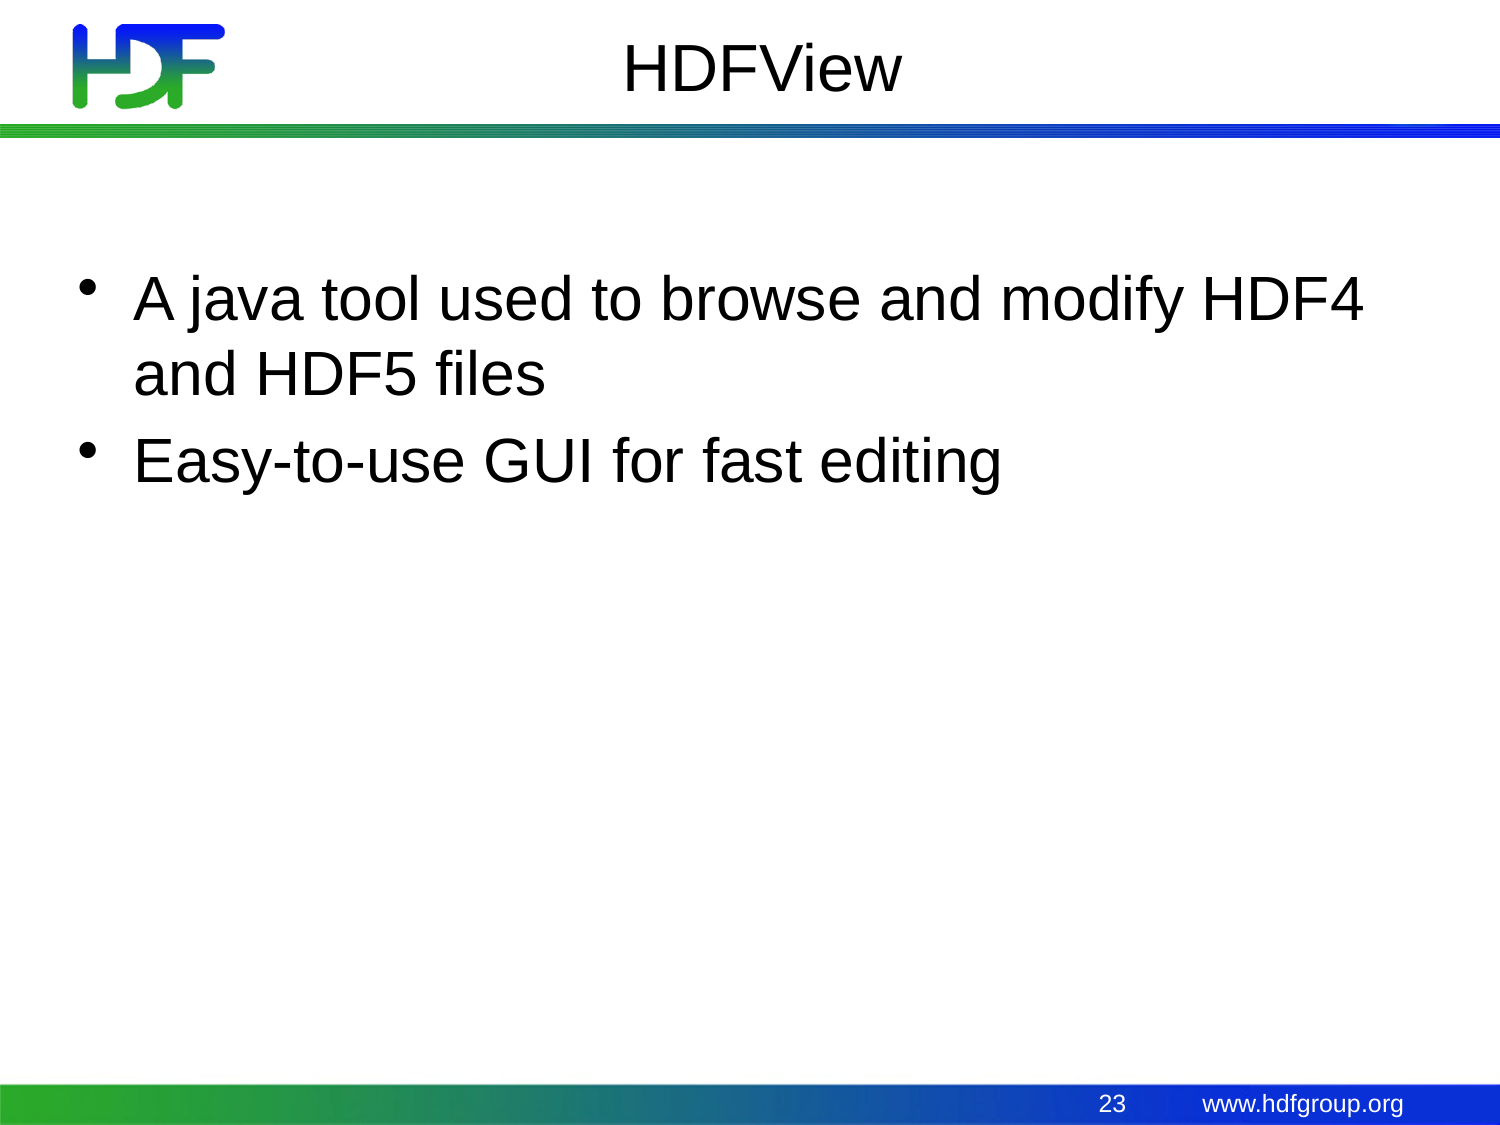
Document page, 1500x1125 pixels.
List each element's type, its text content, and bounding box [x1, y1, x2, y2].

title HDFView [187, 24, 1338, 113]
slide_number 23 [1049, 1087, 1176, 1125]
list A java tool used to browse and modify HDF4 and HDF5 files Easy-to-use GUI for fast editing [62, 162, 1451, 1063]
picture [0, 0, 1500, 1125]
